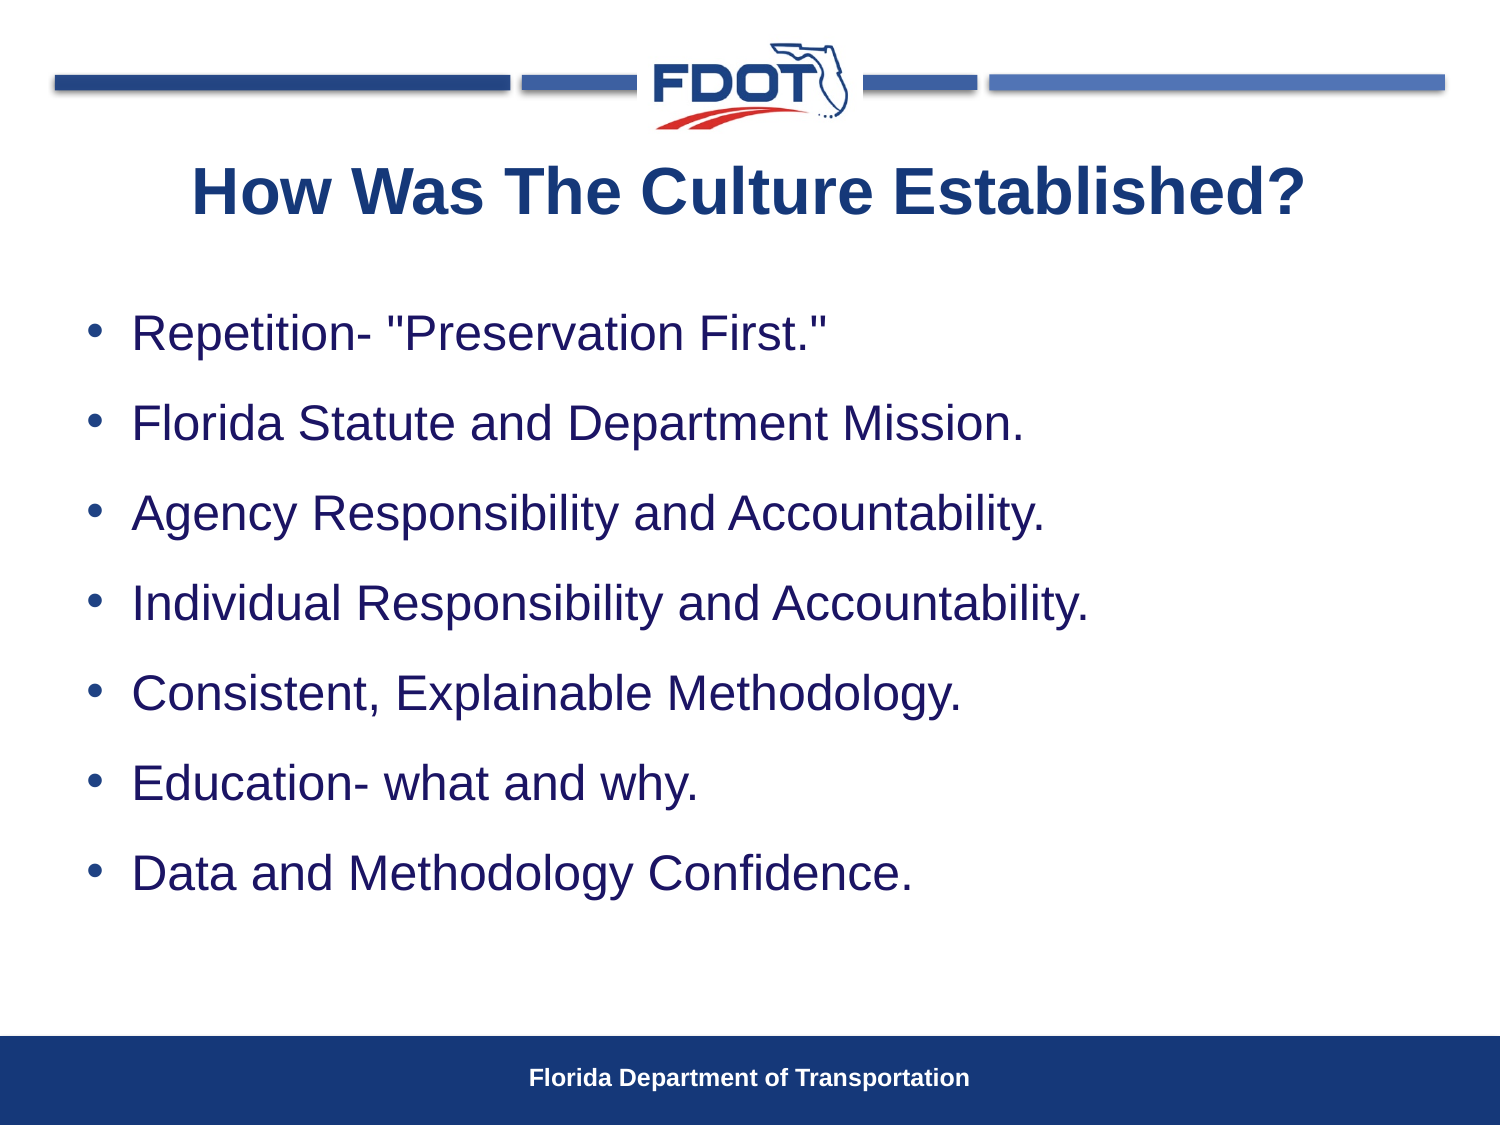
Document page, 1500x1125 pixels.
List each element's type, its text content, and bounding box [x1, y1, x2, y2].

title How Was The Culture Established? [71, 137, 1429, 238]
list Repetition- "Preservation First." Florida Statute and Department Mission. Agency Responsibility and Accountability. Individual Responsibility and Accountability. Consistent, Explainable Methodology. Education- what and why. Data and Methodology Confidence. [71, 262, 1429, 1013]
picture [637, 34, 863, 137]
